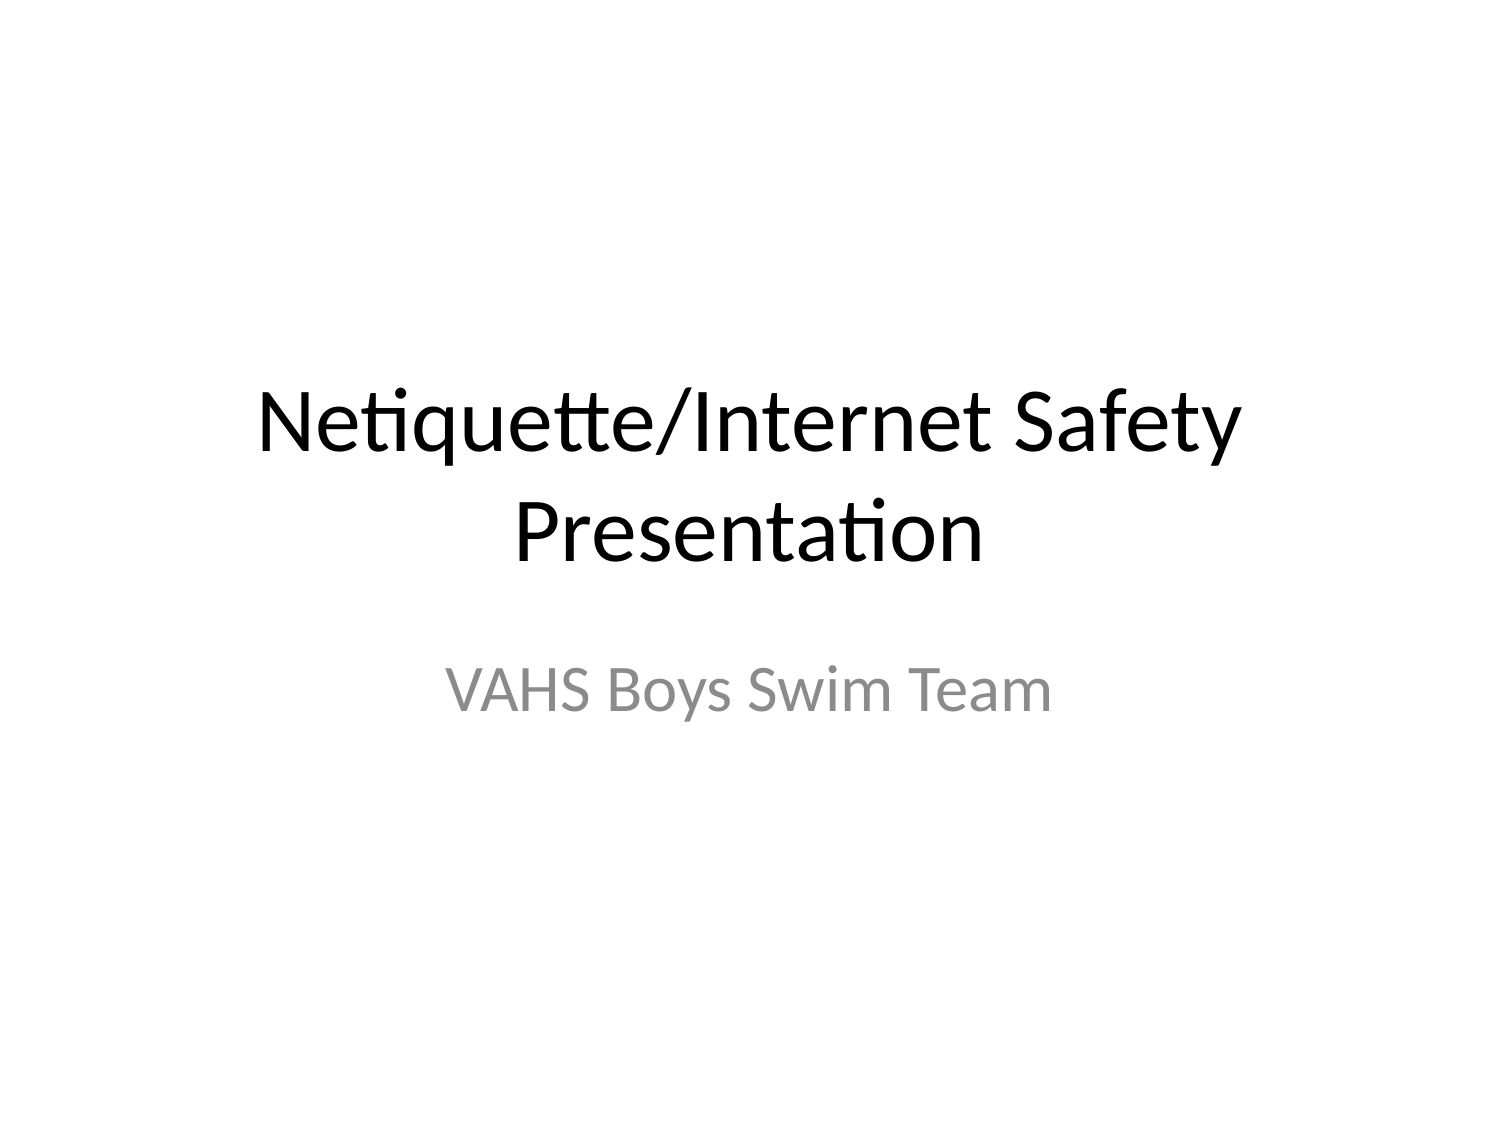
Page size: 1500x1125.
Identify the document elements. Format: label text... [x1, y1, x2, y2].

title Netiquette/Internet Safety Presentation [112, 349, 1388, 591]
subtitle VAHS Boys Swim Team [225, 637, 1275, 925]
